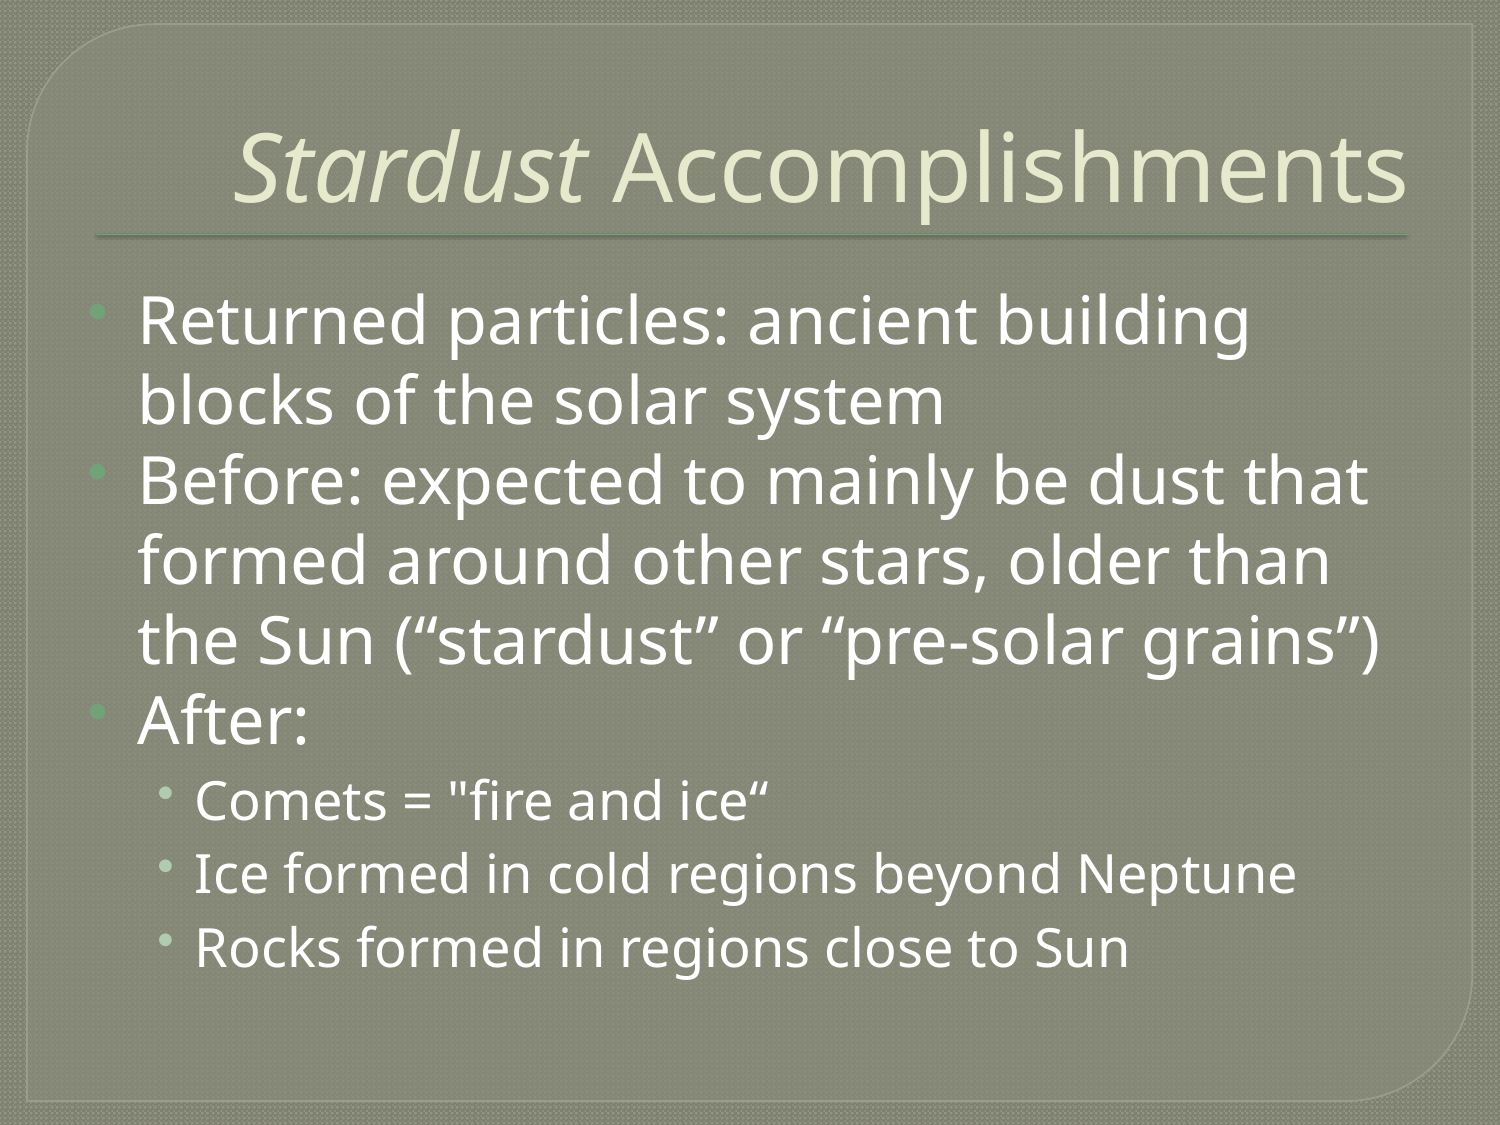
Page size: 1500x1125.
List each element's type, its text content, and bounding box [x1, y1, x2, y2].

title Stardust Accomplishments [75, 41, 1425, 230]
list Returned particles: ancient building blocks of the solar system Before: expected to mainly be dust that formed around other stars, older than the Sun (“stardust” or “pre-solar grains”) After: Comets = "fire and ice“ Ice formed in cold regions beyond Neptune Rocks formed in regions close to Sun [75, 270, 1425, 1013]
